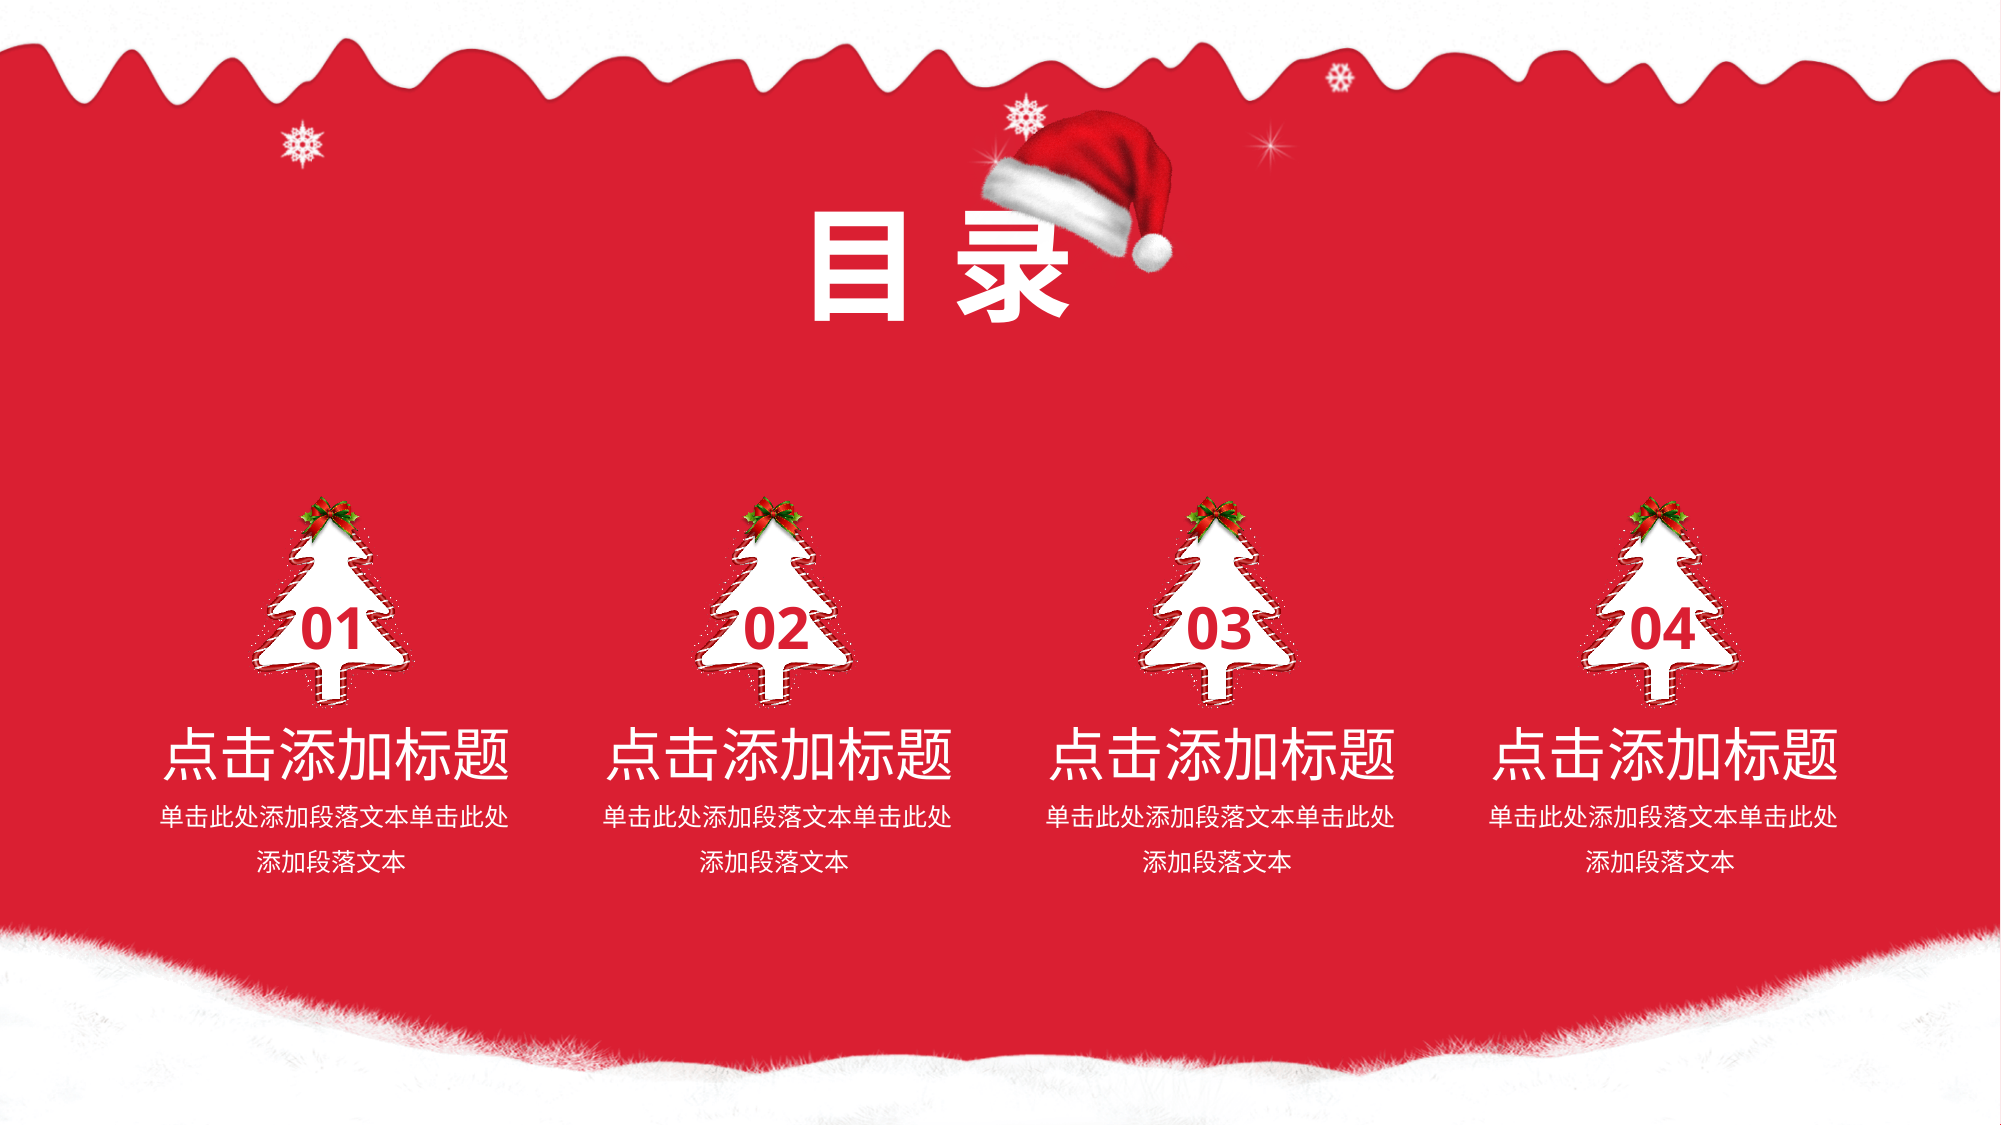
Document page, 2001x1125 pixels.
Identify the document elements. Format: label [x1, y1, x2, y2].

text_box [134, 490, 535, 879]
text_box [577, 490, 978, 879]
picture [0, 0, 2001, 189]
text_box [782, 50, 1259, 346]
picture [0, 866, 2001, 1125]
text_box [1020, 490, 1421, 879]
text_box [1463, 490, 1864, 879]
